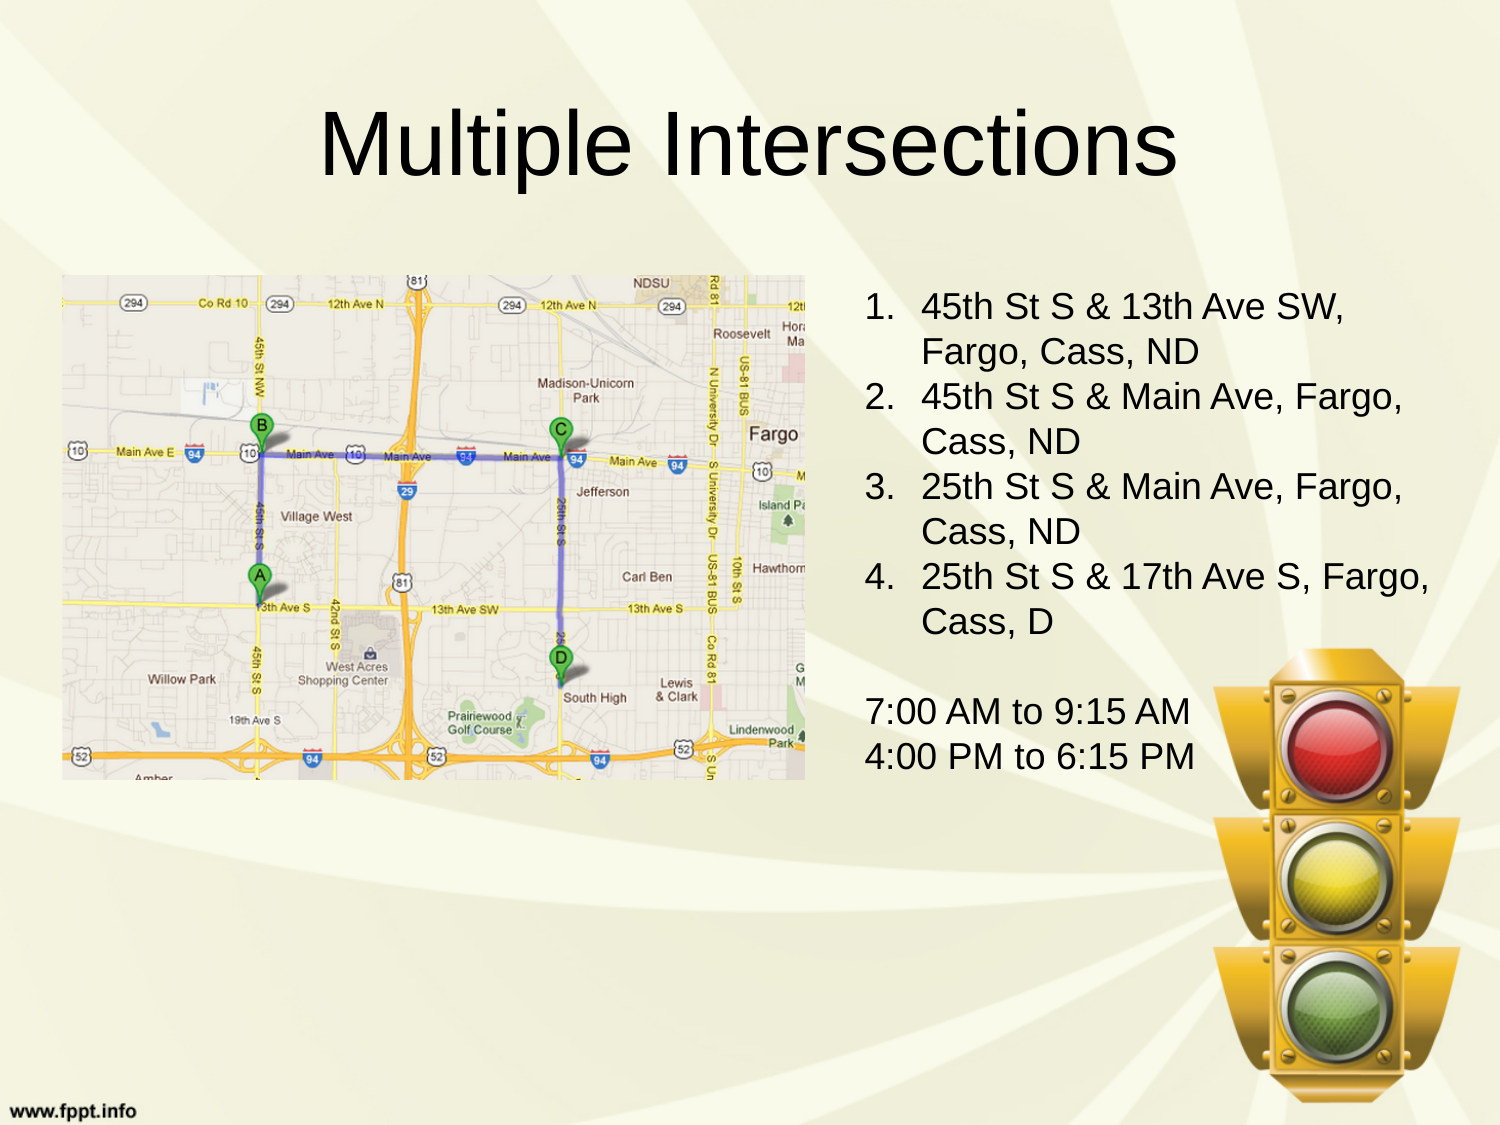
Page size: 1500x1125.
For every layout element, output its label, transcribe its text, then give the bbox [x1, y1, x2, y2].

picture [0, 0, 1500, 1125]
title Multiple Intersections [75, 45, 1425, 233]
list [62, 274, 806, 780]
text_box 45th St S & 13th Ave SW, Fargo, Cass, ND 45th St S & Main Ave, Fargo, Cass, ND 25th St S & Main Ave, Fargo, Cass, ND 25th St S & 17th Ave S, Fargo, Cass, D 7:00 AM to 9:15 AM 4:00 PM to 6:15 PM [849, 274, 1463, 785]
